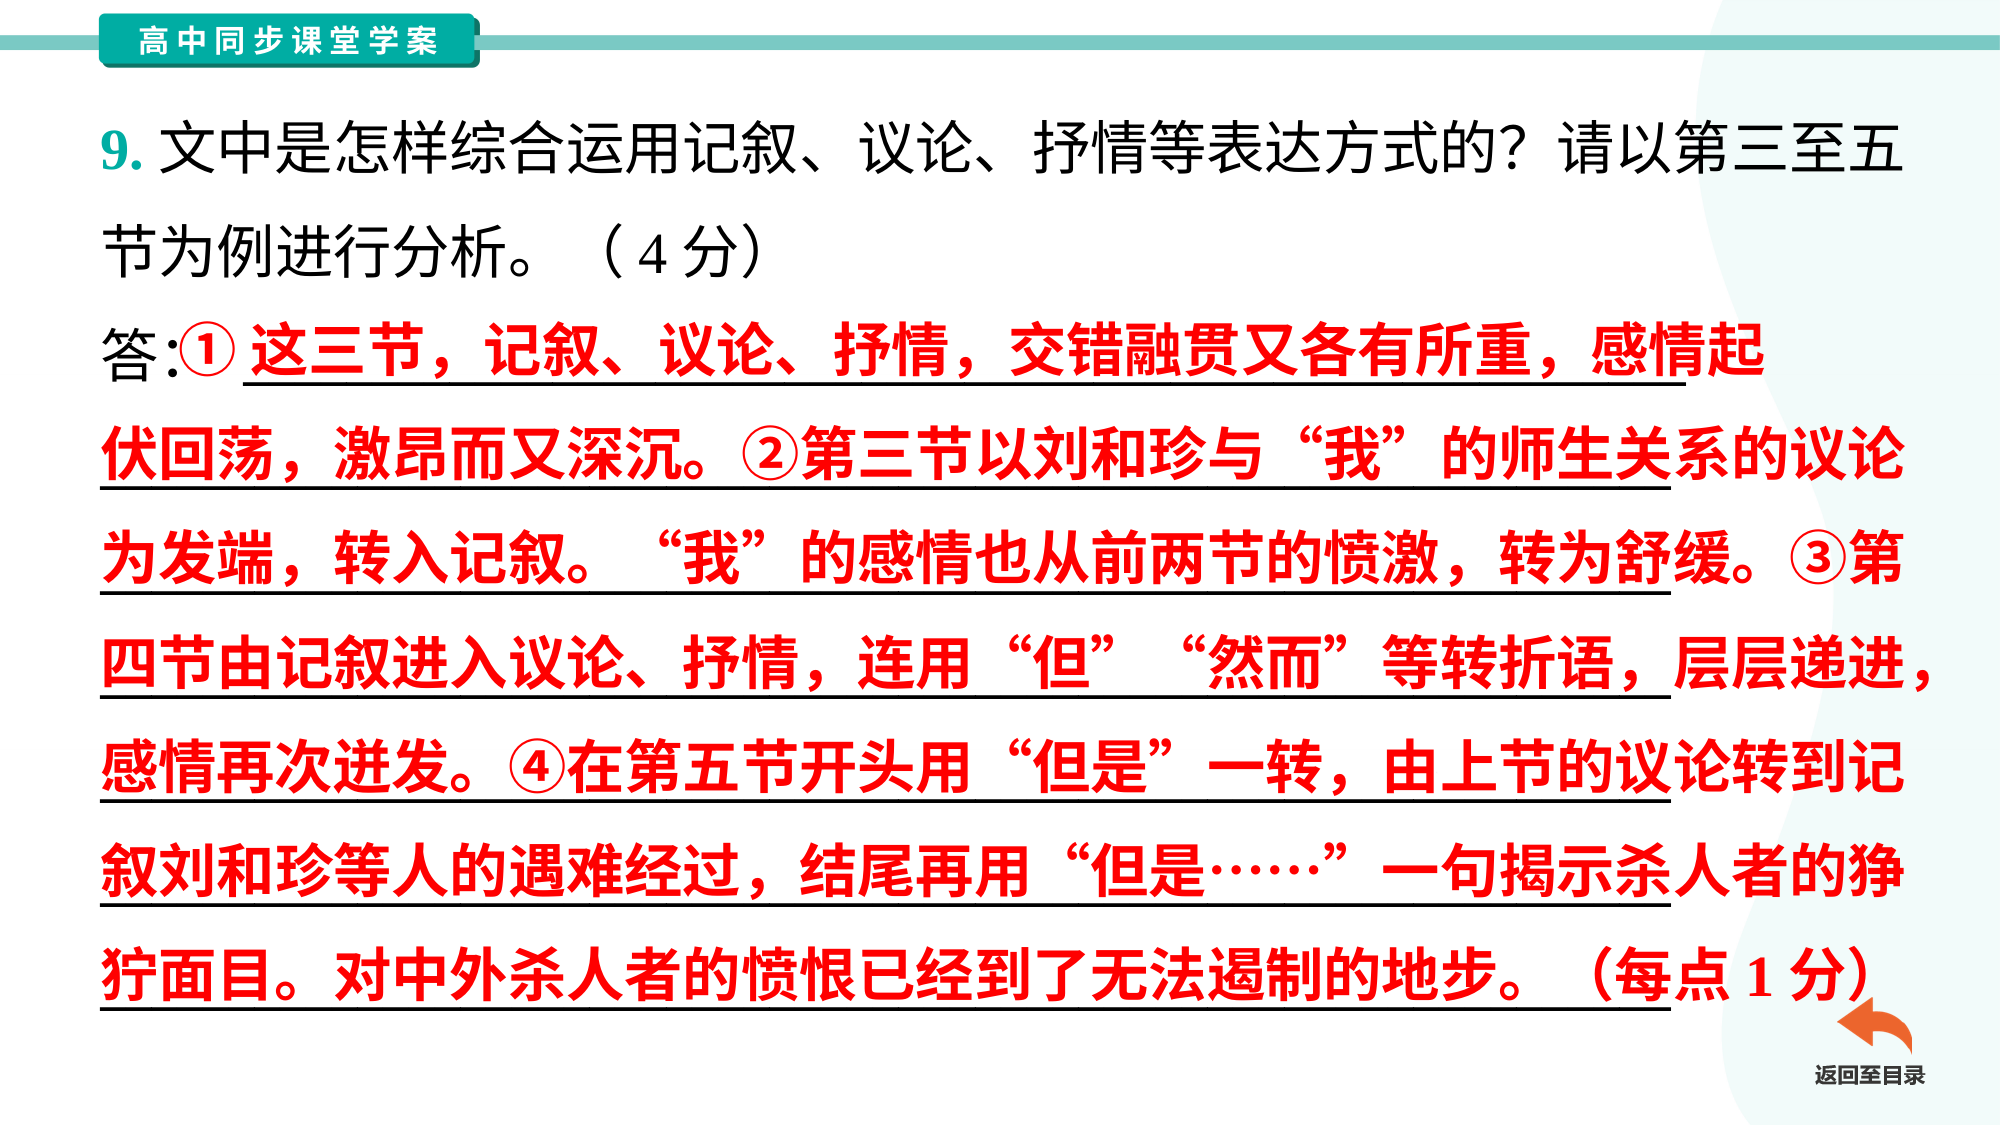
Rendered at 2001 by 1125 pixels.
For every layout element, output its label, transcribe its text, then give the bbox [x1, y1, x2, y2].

text_box 9.文中是怎样综合运用记叙、议论、抒情等表达方式的？请以第三至五 节为例进行分析。（4分） 答： ________________________________________________________ _____________________________________________________________ _____________________________________________________________ _____________________________________________________________ _____________________________________________________________ _____________________________________________________________ _____________________________________________________________ [100, 1009, 1899, 1015]
picture [0, 0, 2000, 1125]
text_box ①这三节，记叙、议论、抒情，交错融贯又各有所重，感情起 伏回荡，激昂而又深沉。②第三节以刘和珍与“我”的师生关系的议论 为发端，转入记叙。“我”的感情也从前两节的愤激，转为舒缓。③第 四节由记叙进入议论、抒情，连用“但”“然而”等转折语，层层递进， 感情再次迸发。④在第五节开头用“但是”一转，由上节的议论转到记 叙刘和珍等人的遇难经过，结尾再用“但是……”一句揭示杀人者的狰 狞面目。对中外杀人者的愤恨已经到了无法遏制的地步。（每点1分） [100, 279, 1899, 1009]
text_box 9.文中是怎样综合运用记叙、议论、抒情等表达方式的？请以第三至五 节为例进行分析。（4分） 答： ________________________________________________________ _____________________________________________________________ _____________________________________________________________ _____________________________________________________________ _____________________________________________________________ _____________________________________________________________ _____________________________________________________________ [100, 76, 1899, 279]
